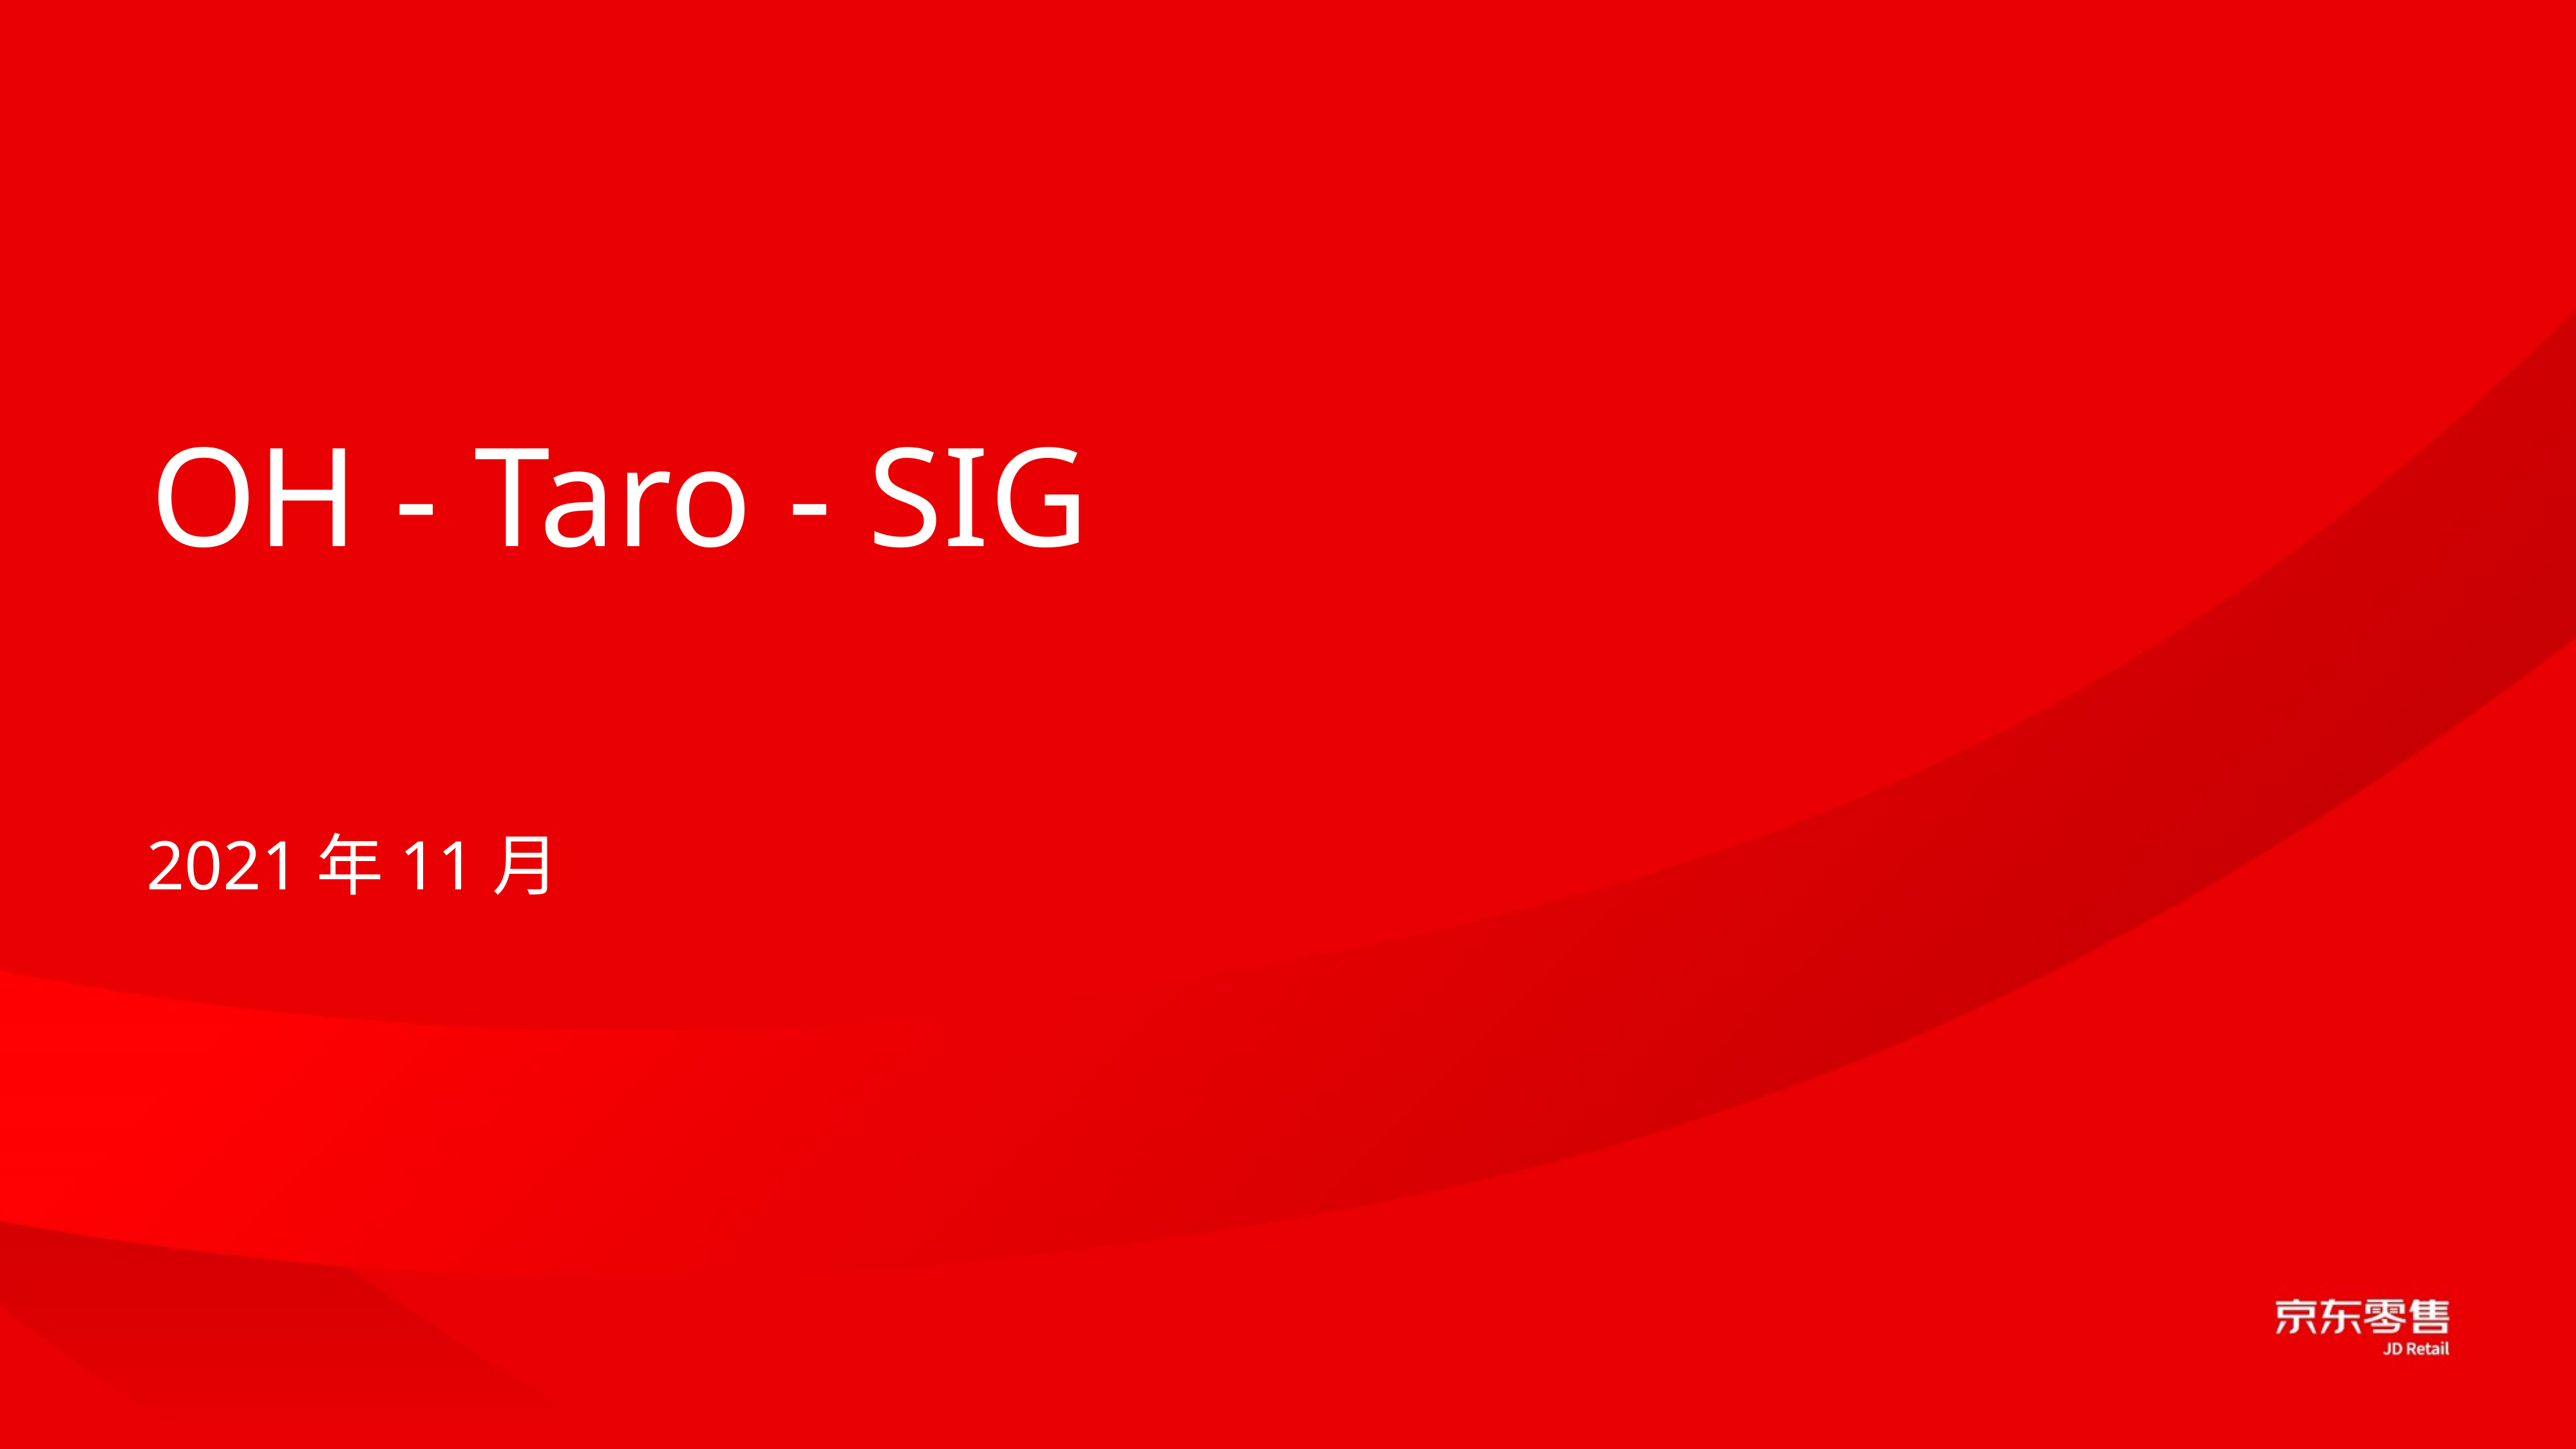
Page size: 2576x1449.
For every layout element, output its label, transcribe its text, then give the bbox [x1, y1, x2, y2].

text_box 2021年11月 [137, 772, 569, 913]
picture [0, 0, 2576, 1449]
title OH - Taro - SIG [140, 201, 2159, 700]
